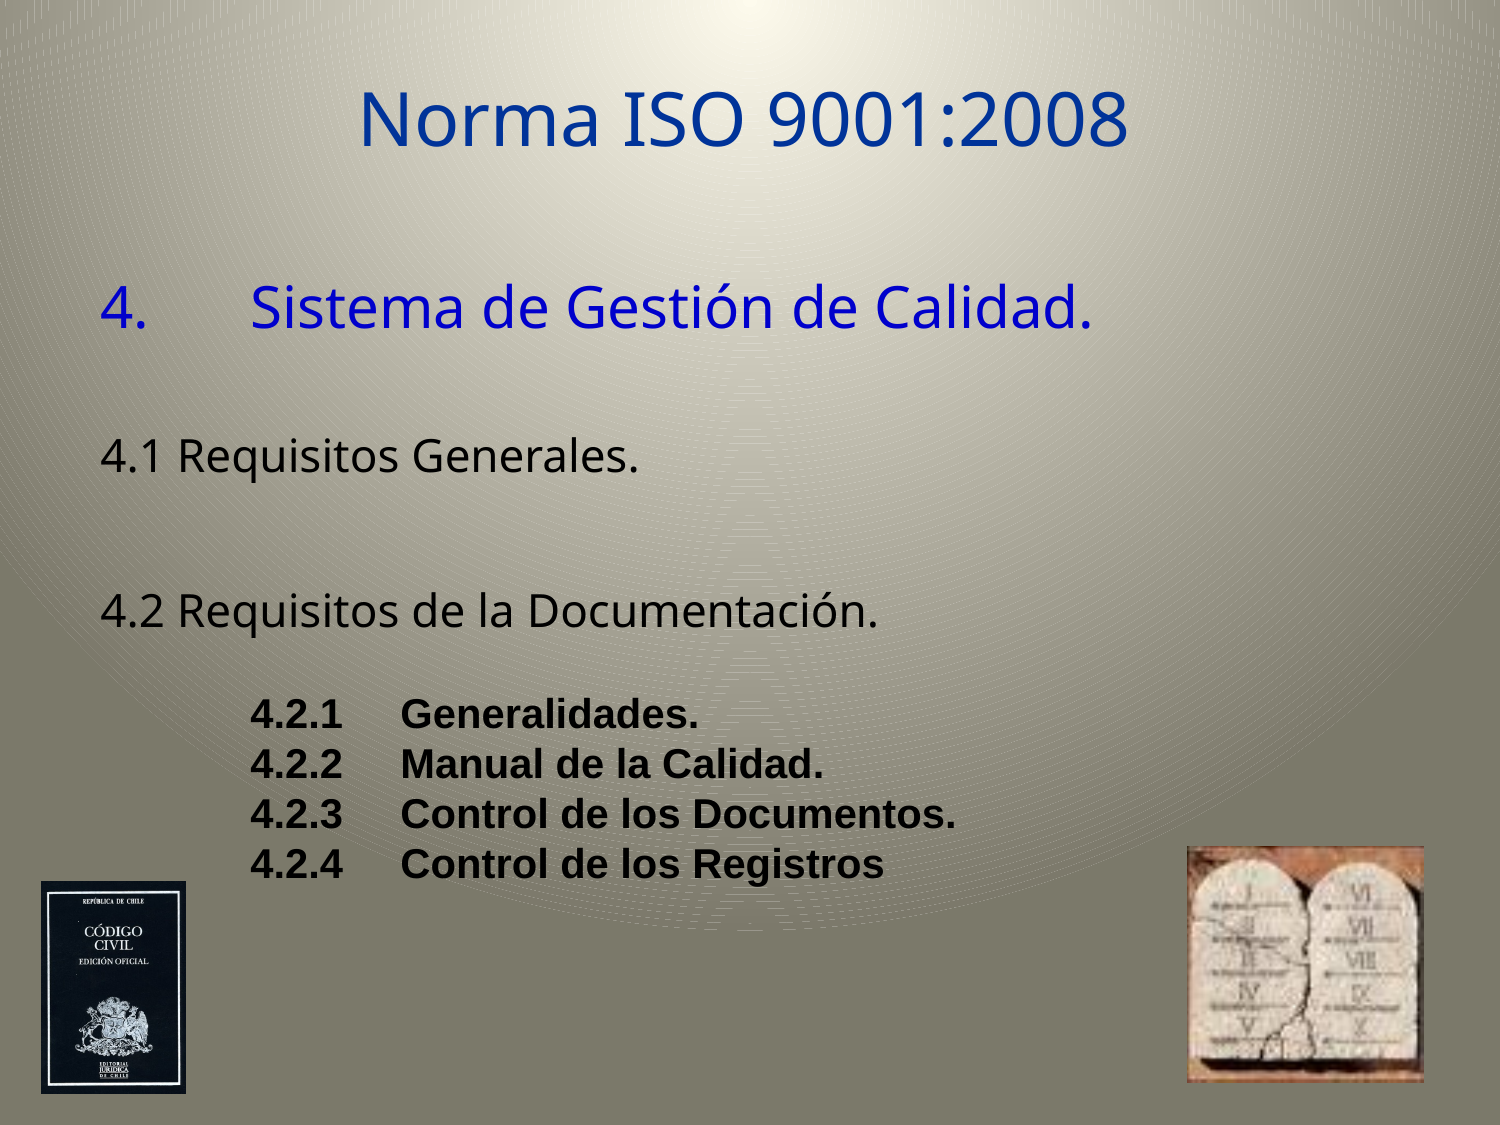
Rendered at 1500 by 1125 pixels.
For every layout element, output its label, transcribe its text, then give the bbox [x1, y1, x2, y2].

picture [1186, 845, 1424, 1083]
picture [40, 881, 186, 1095]
text_box 4. Sistema de Gestión de Calidad. 4.1 Requisitos Generales. 4.2 Requisitos de la Documentación. 4.2.1 Generalidades. 4.2.2 Manual de la Calidad. 4.2.3 Control de los Documentos. 4.2.4 Control de los Registros [29, 196, 1471, 988]
title Norma ISO 9001:2008 [29, 54, 1460, 179]
